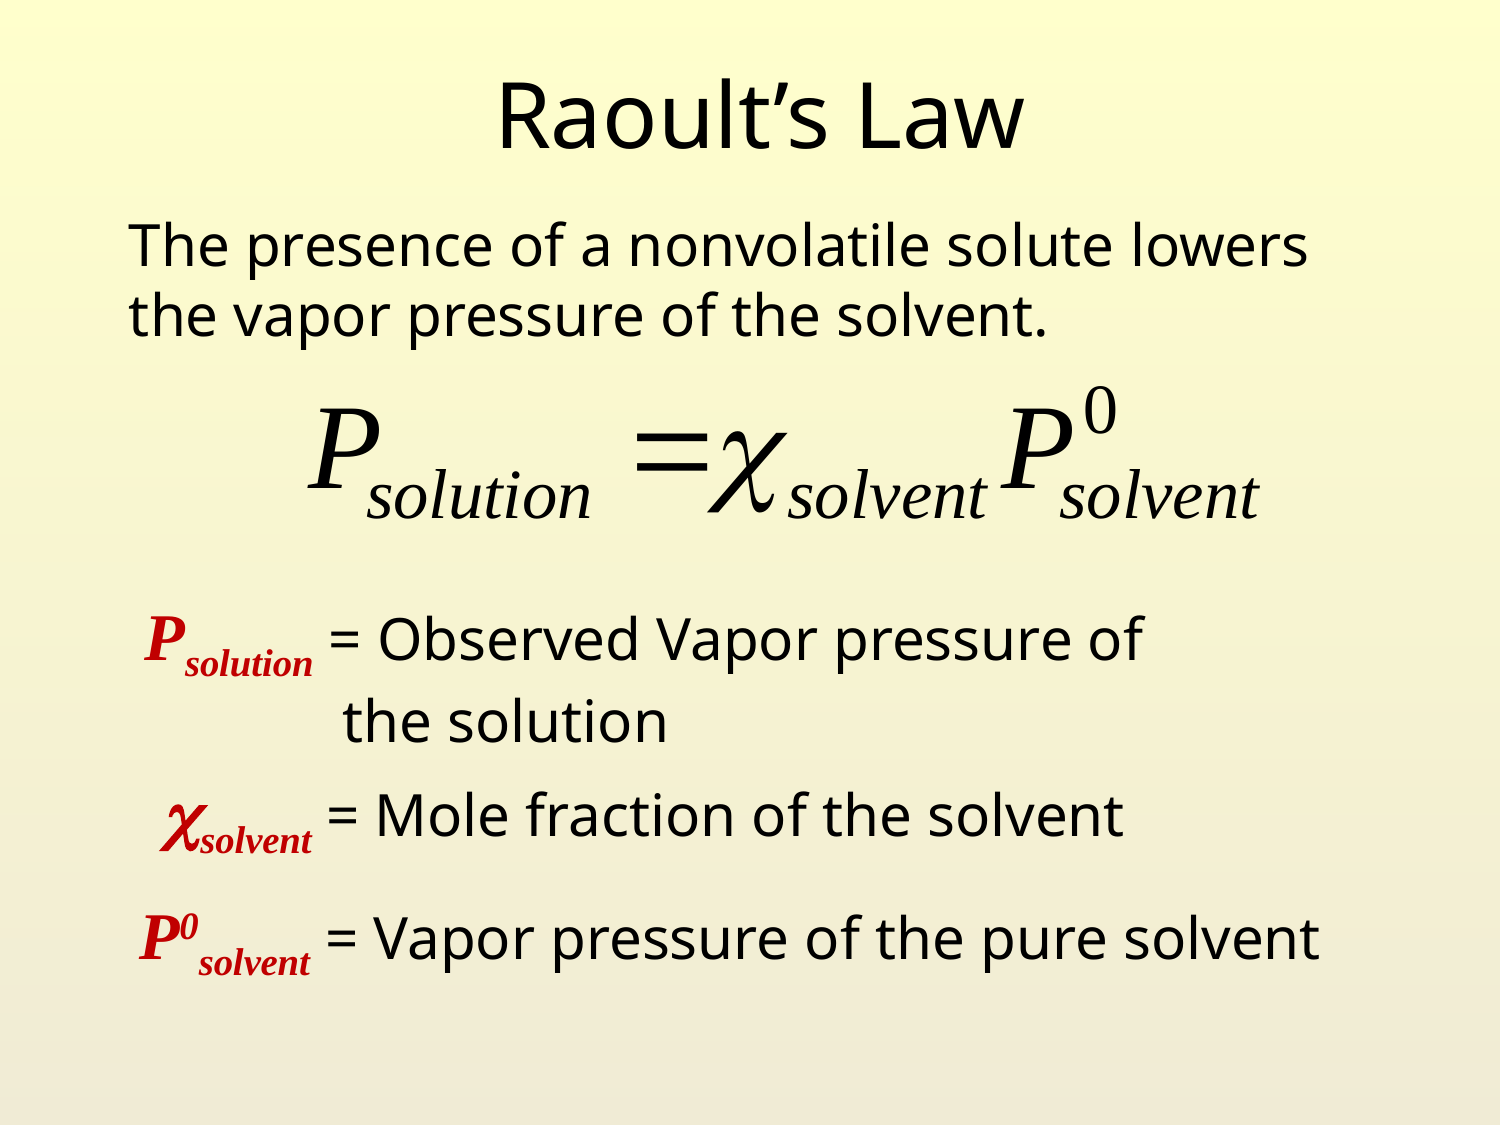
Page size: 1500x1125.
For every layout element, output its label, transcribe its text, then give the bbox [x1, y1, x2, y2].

text_box P0solvent = Vapor pressure of the pure solvent [123, 885, 1443, 991]
text_box The presence of a nonvolatile solute lowers the vapor pressure of the solvent. [114, 200, 1409, 356]
title Raoult’s Law [363, 48, 1158, 177]
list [286, 356, 1287, 550]
text_box Psolution = Observed Vapor pressure of the solution [129, 586, 1500, 762]
text_box solvent = Mole fraction of the solvent [148, 762, 1468, 869]
